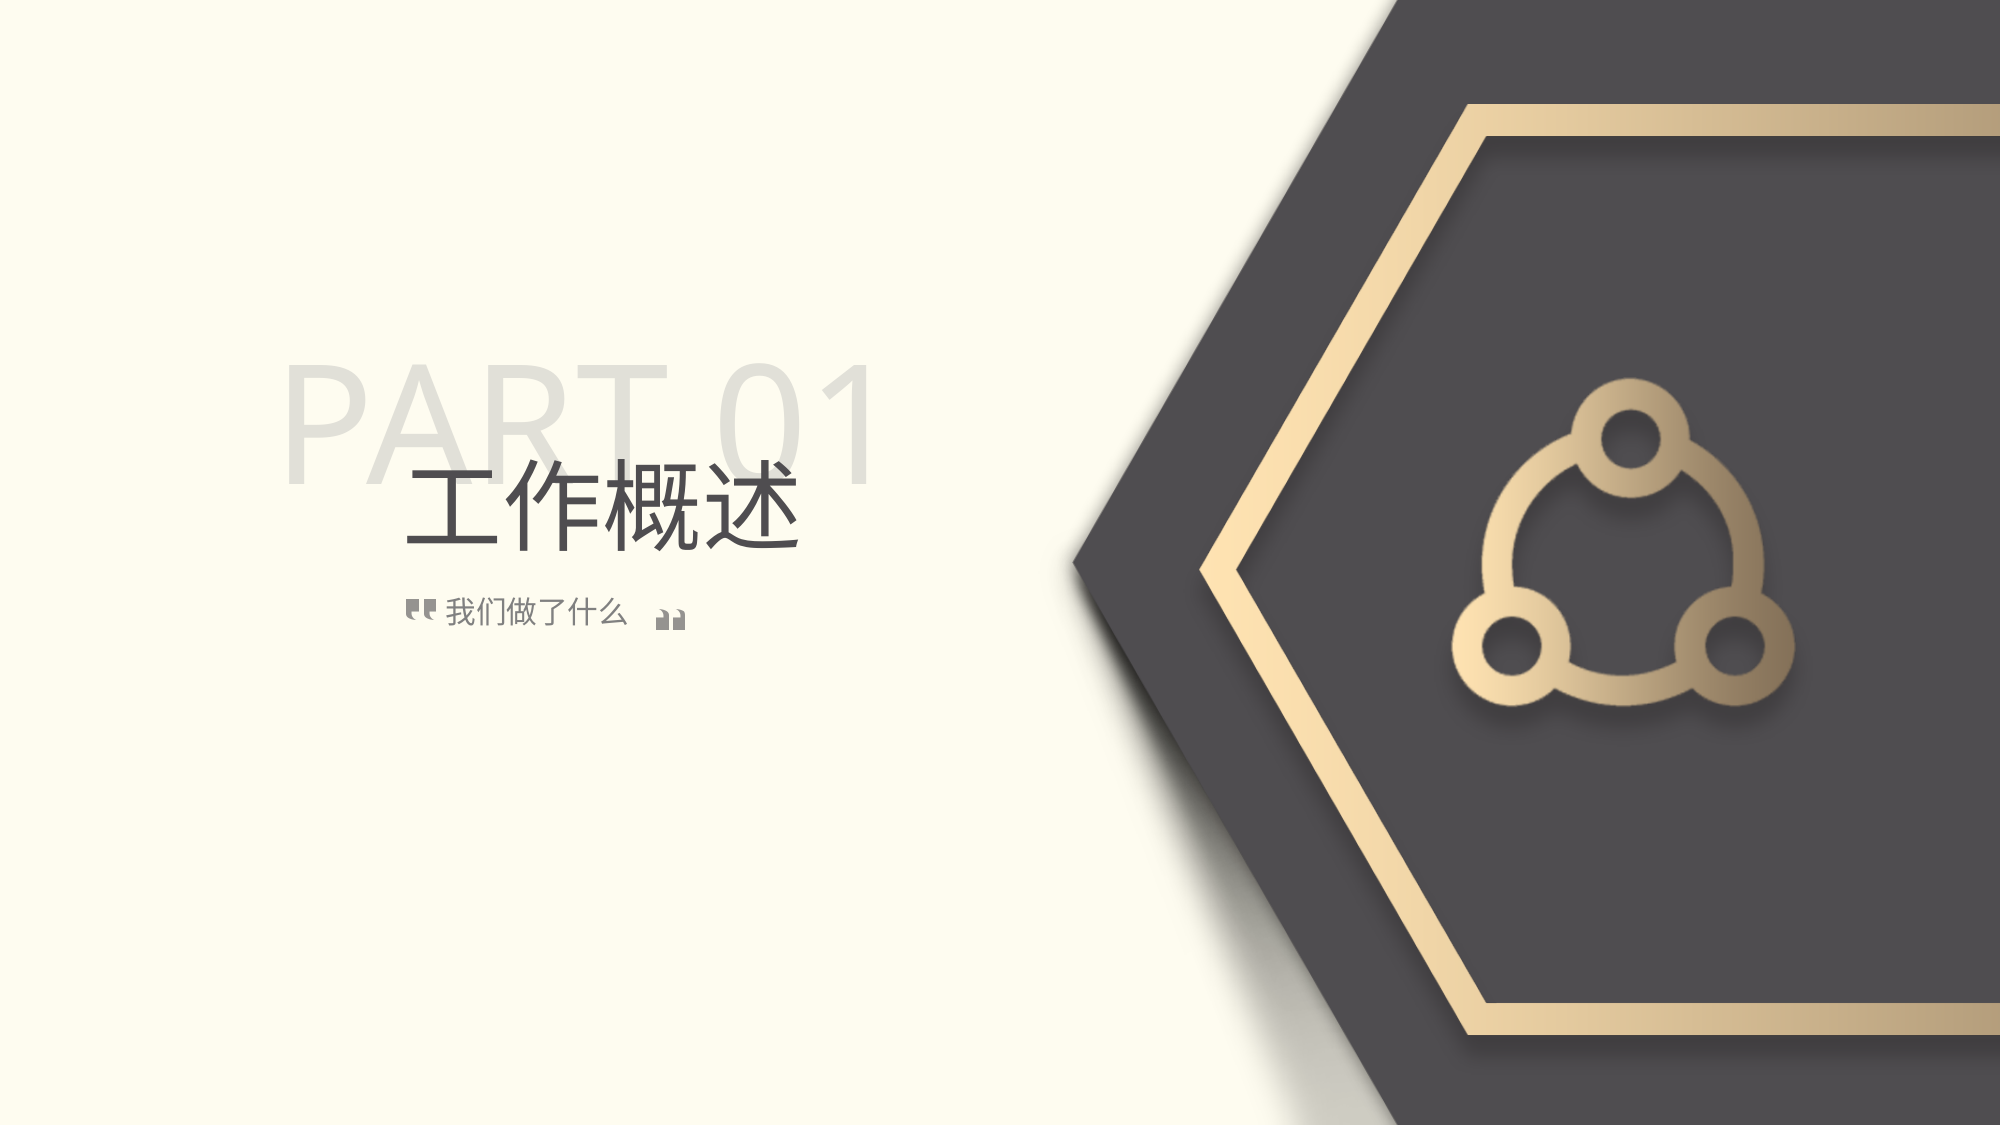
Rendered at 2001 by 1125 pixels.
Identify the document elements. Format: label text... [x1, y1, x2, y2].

text_box 我们做了什么 [430, 585, 644, 637]
picture [406, 599, 436, 620]
picture [655, 609, 686, 630]
text_box 工作概述 [387, 436, 818, 572]
picture [1038, 0, 2000, 1125]
text_box PART 01 [258, 310, 919, 526]
